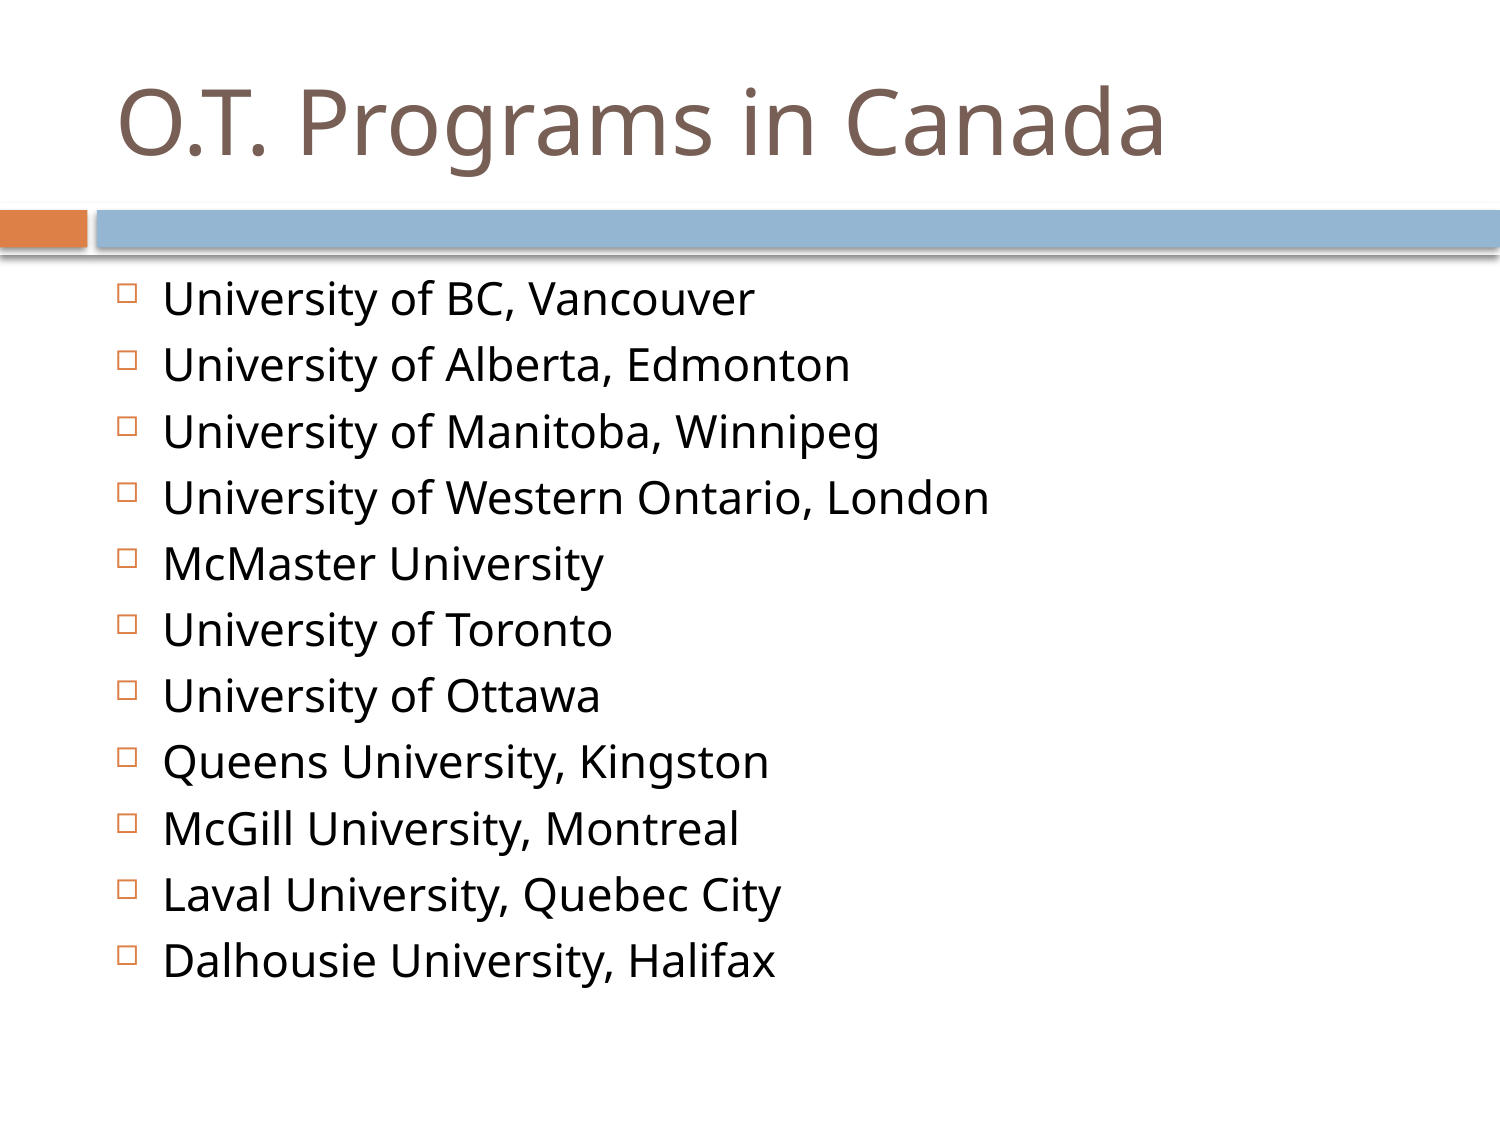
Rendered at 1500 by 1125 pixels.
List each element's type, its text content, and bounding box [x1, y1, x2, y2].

list University of BC, Vancouver University of Alberta, Edmonton University of Manitoba, Winnipeg University of Western Ontario, London McMaster University University of Toronto University of Ottawa Queens University, Kingston McGill University, Montreal Laval University, Quebec City Dalhousie University, Halifax [100, 262, 1438, 1000]
title O.T. Programs in Canada [100, 37, 1438, 200]
